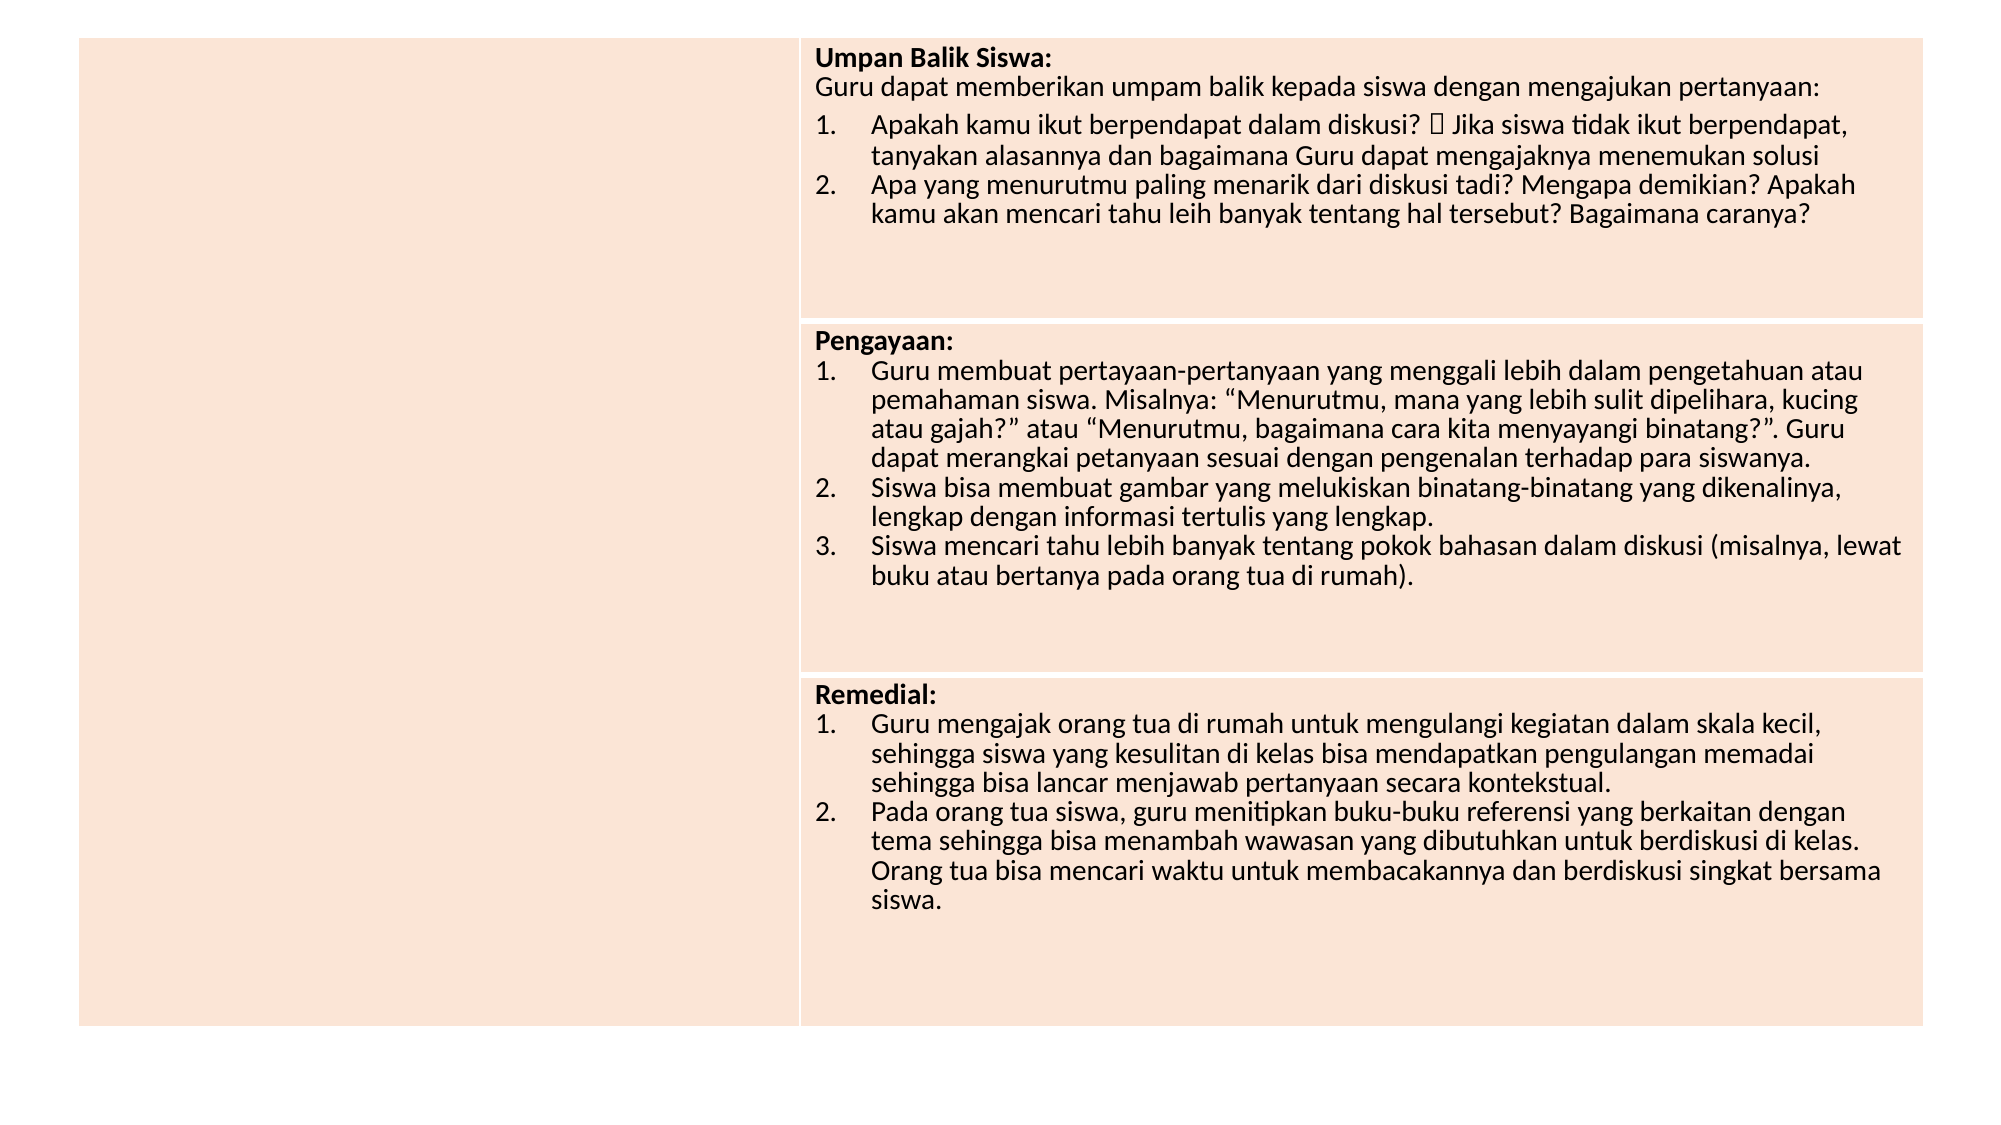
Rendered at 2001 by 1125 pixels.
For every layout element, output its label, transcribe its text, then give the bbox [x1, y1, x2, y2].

table_header Umpan Balik Siswa: Guru dapat memberikan umpam balik kepada siswa dengan mengajukan pertanyaan: Apakah kamu ikut berpendapat dalam diskusi?  Jika siswa tidak ikut berpendapat, tanyakan alasannya dan bagaimana Guru dapat mengajaknya menemukan solusi Apa yang menurutmu paling menarik dari diskusi tadi? Mengapa demikian? Apakah kamu akan mencari tahu leih banyak tentang hal tersebut? Bagaimana caranya? [801, 38, 1923, 318]
table_cell Remedial: Guru mengajak orang tua di rumah untuk mengulangi kegiatan dalam skala kecil, sehingga siswa yang kesulitan di kelas bisa mendapatkan pengulangan memadai sehingga bisa lancar menjawab pertanyaan secara kontekstual. Pada orang tua siswa, guru menitipkan buku-buku referensi yang berkaitan dengan tema sehingga bisa menambah wawasan yang dibutuhkan untuk berdiskusi di kelas. Orang tua bisa mencari waktu untuk membacakannya dan berdiskusi singkat bersama siswa. [801, 678, 1923, 1026]
table_header [79, 38, 799, 1026]
table_cell Pengayaan: Guru membuat pertayaan-pertanyaan yang menggali lebih dalam pengetahuan atau pemahaman siswa. Misalnya: “Menurutmu, mana yang lebih sulit dipelihara, kucing atau gajah?” atau “Menurutmu, bagaimana cara kita menyayangi binatang?”. Guru dapat merangkai petanyaan sesuai dengan pengenalan terhadap para siswanya. Siswa bisa membuat gambar yang melukiskan binatang-binatang yang dikenalinya, lengkap dengan informasi tertulis yang lengkap. Siswa mencari tahu lebih banyak tentang pokok bahasan dalam diskusi (misalnya, lewat buku atau bertanya pada orang tua di rumah). [801, 324, 1923, 672]
